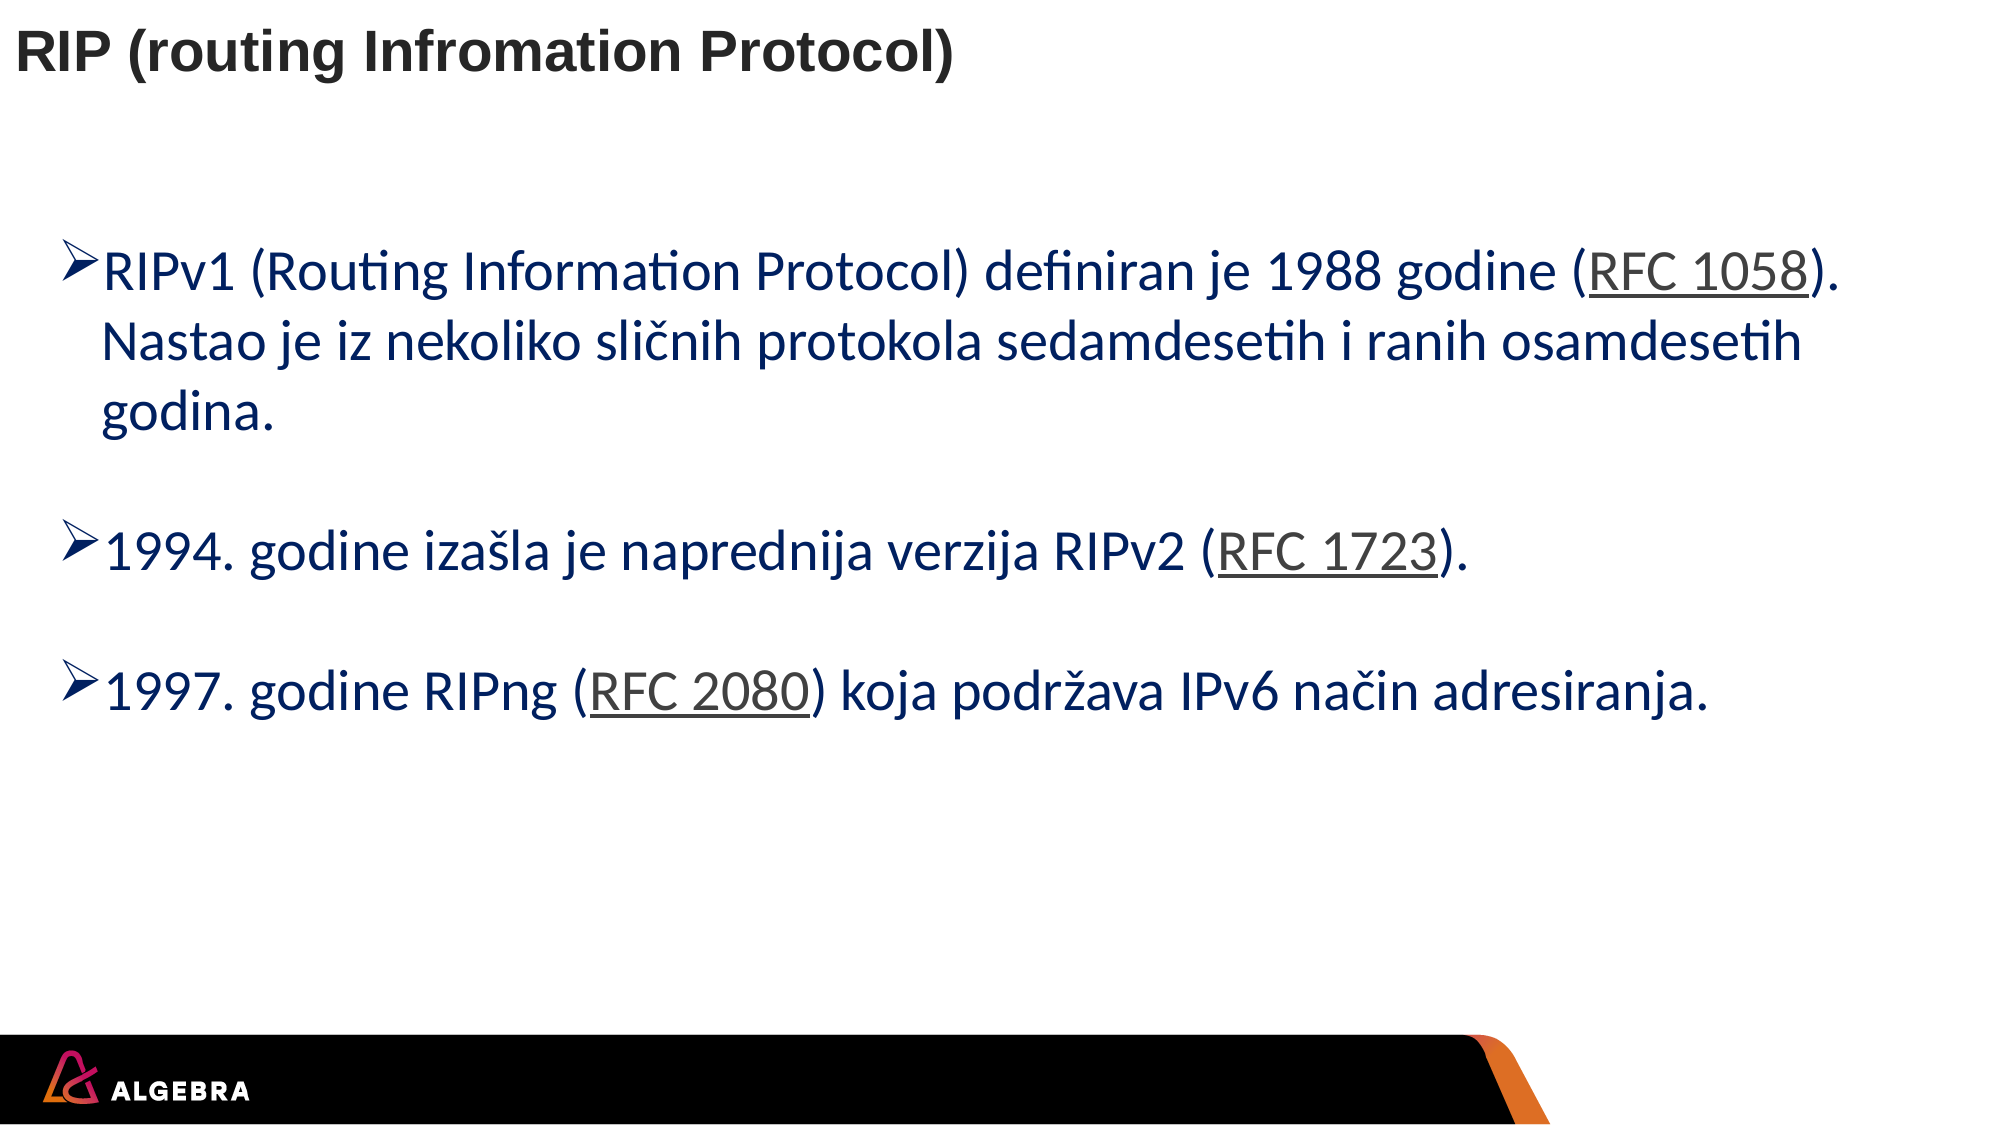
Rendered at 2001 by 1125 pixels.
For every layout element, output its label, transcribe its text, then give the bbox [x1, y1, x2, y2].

picture [0, 1034, 1733, 1125]
text_box RIPv1 (Routing Information Protocol) definiran je 1988 godine (RFC 1058). Nastao je iz nekoliko sličnih protokola sedamdesetih i ranih osamdesetih godina. 1994. godine izašla je naprednija verzija RIPv2 (RFC 1723). 1997. godine RIPng (RFC 2080) koja podržava IPv6 način adresiranja. [42, 224, 1958, 730]
title RIP (routing Infromation Protocol) [0, 0, 1304, 107]
